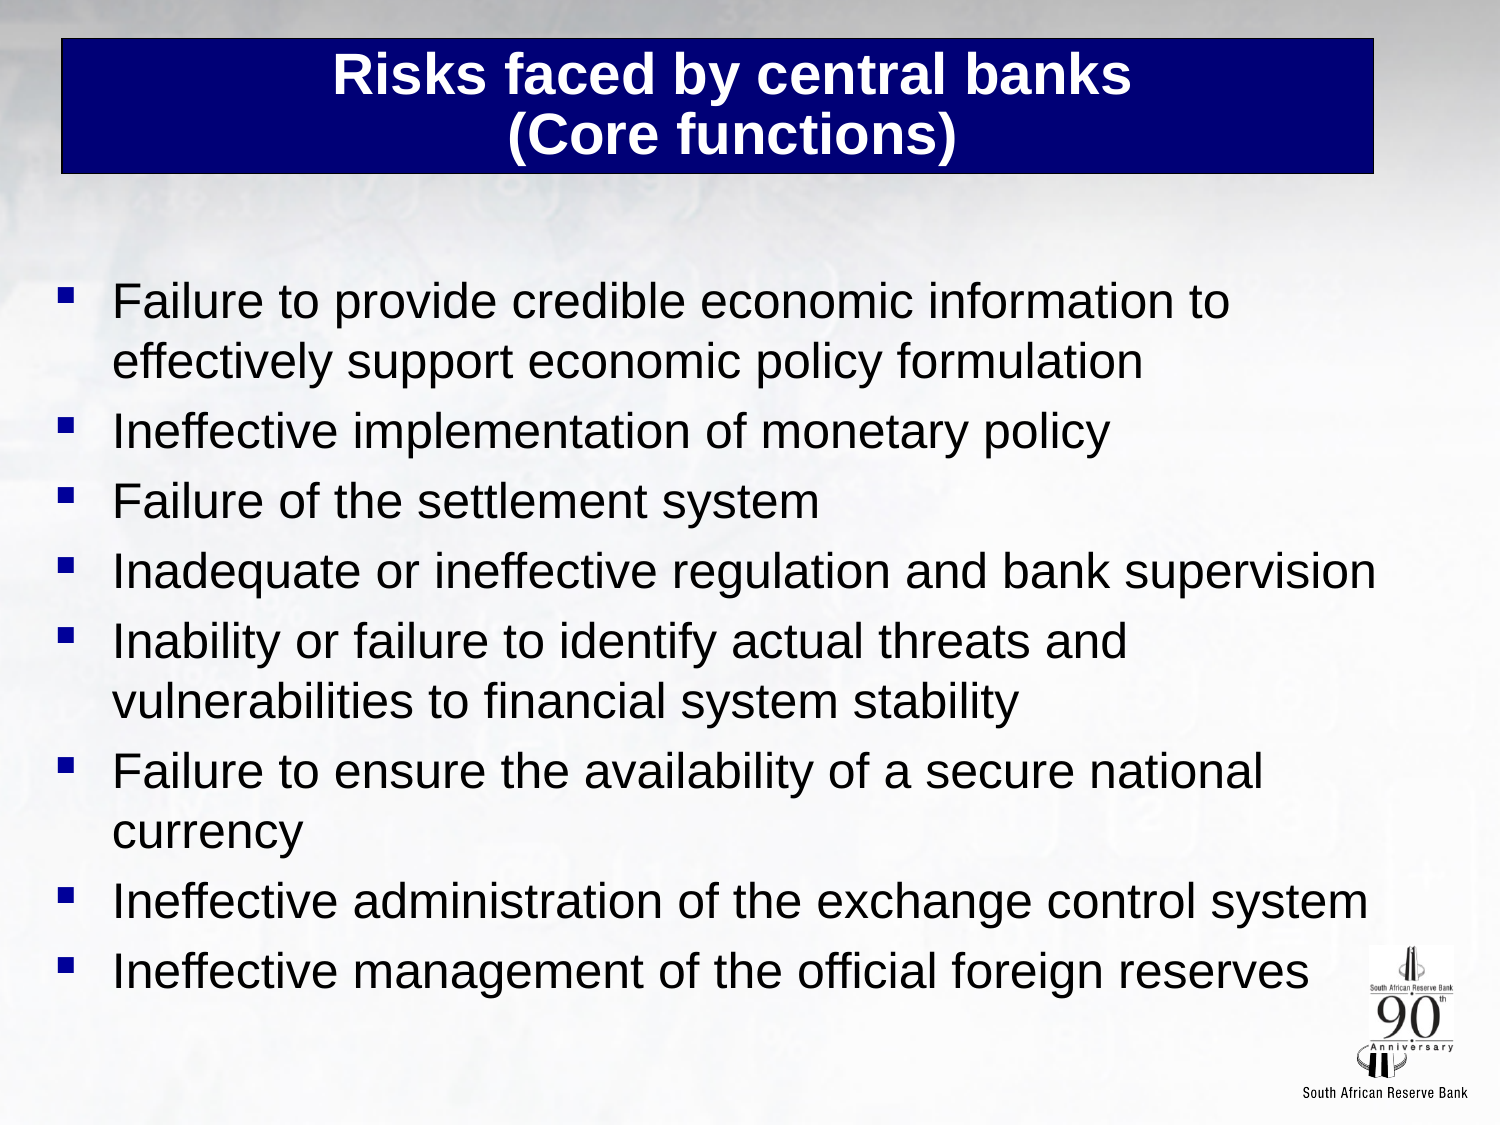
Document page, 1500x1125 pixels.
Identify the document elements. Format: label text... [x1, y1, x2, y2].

picture [0, 0, 1500, 1125]
title Risks faced by central banks (Core functions) [61, 38, 1374, 174]
list Failure to provide credible economic information to effectively support economic policy formulation Ineffective implementation of monetary policy Failure of the settlement system Inadequate or ineffective regulation and bank supervision Inability or failure to identify actual threats and vulnerabilities to financial system stability Failure to ensure the availability of a secure national currency Ineffective administration of the exchange control system Ineffective management of the official foreign reserves [40, 260, 1436, 1044]
